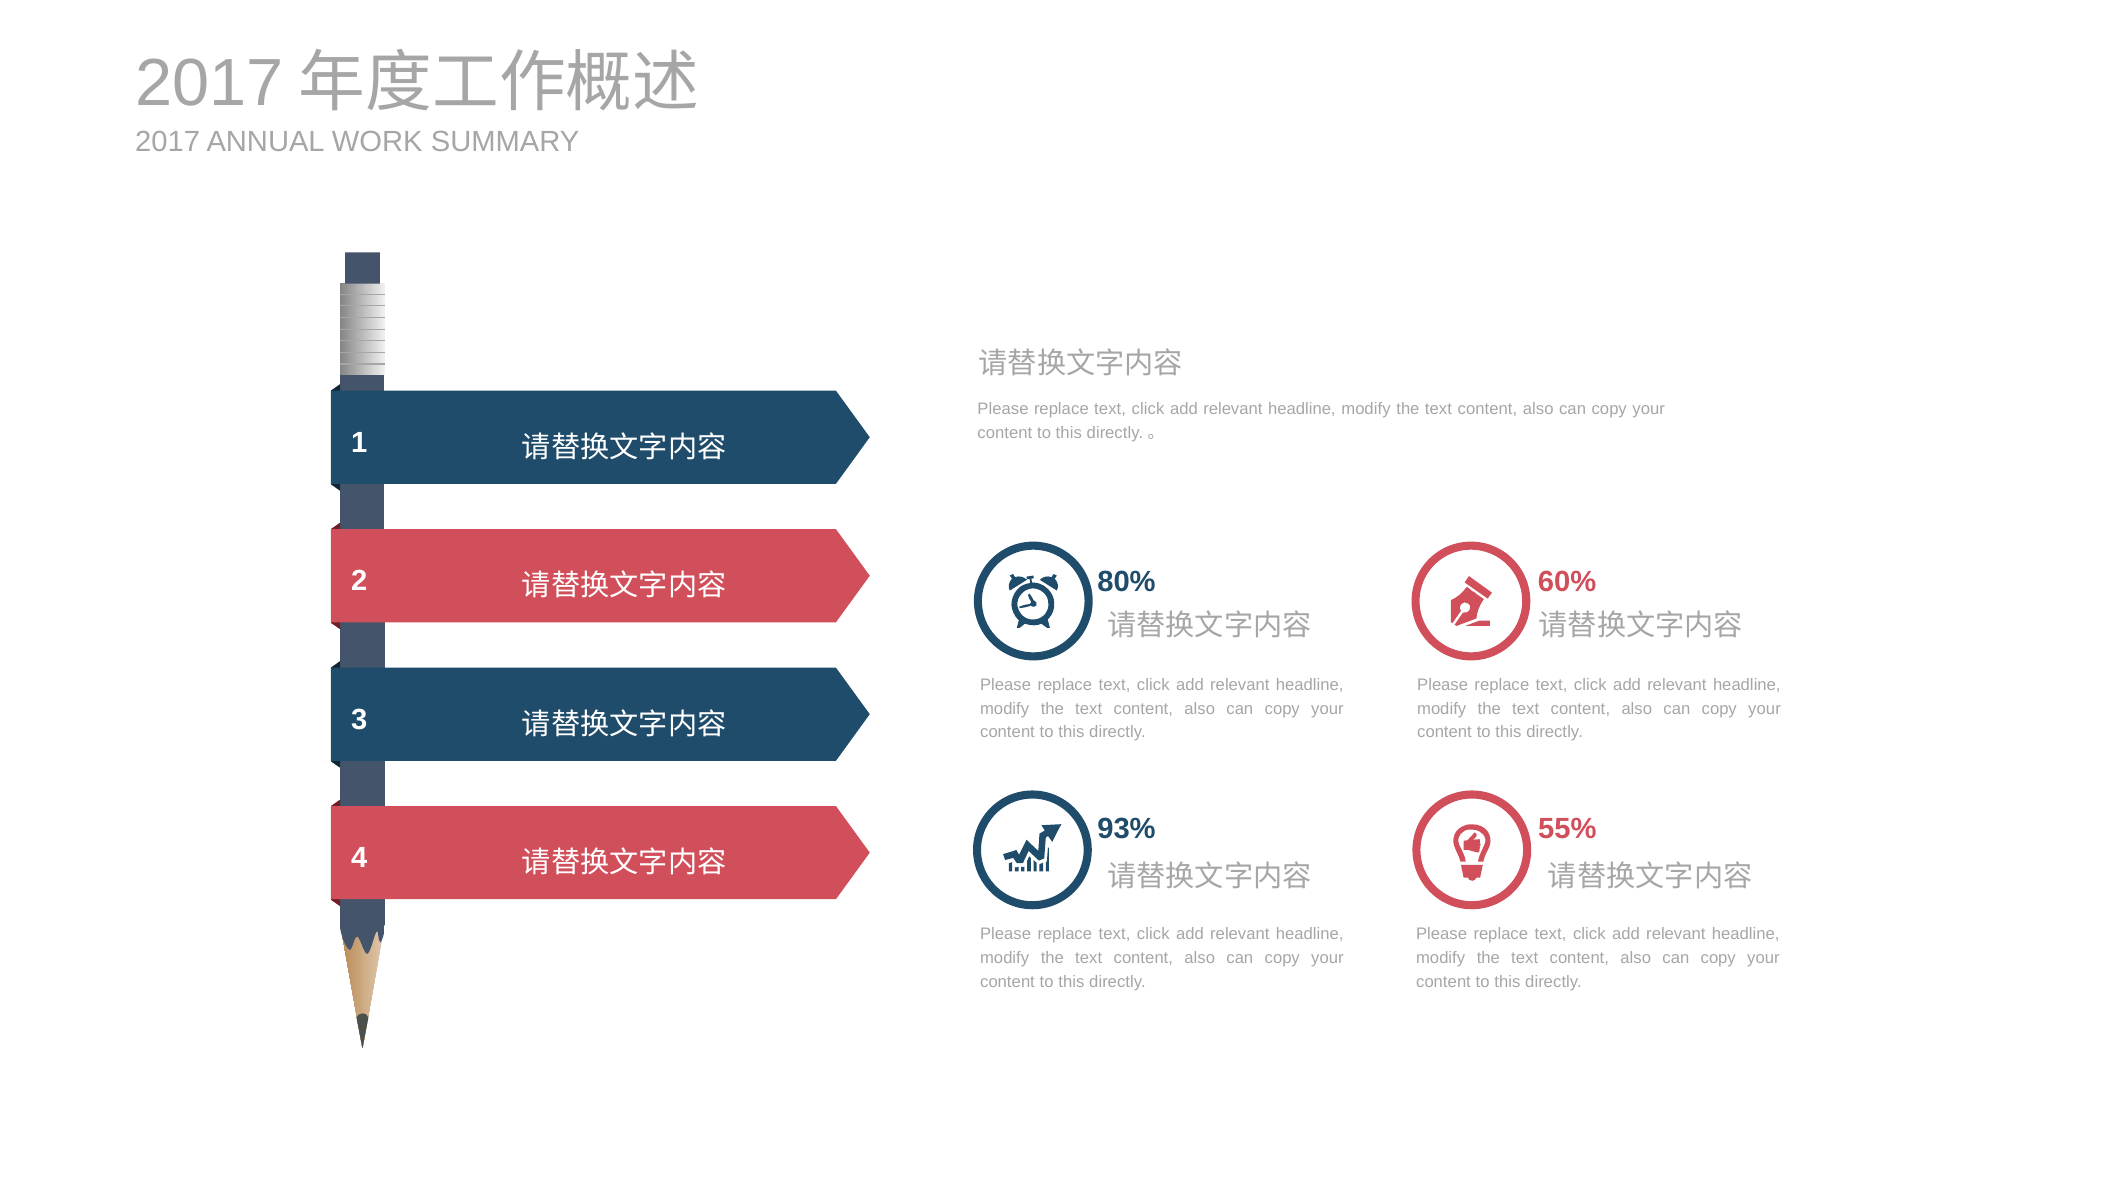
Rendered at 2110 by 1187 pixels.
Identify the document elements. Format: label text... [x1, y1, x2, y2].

text_box [971, 789, 1092, 911]
text_box 2017 ANNUAL WORK SUMMARY [135, 122, 596, 158]
text_box 请替换文字内容 [1092, 842, 1328, 900]
text_box [972, 540, 1092, 662]
text_box [1039, 573, 1058, 591]
text_box 请替换文字内容 [963, 330, 1199, 386]
text_box [1411, 789, 1533, 911]
text_box [1008, 862, 1013, 872]
text_box 请替换文字内容 [1092, 592, 1328, 649]
text_box [1453, 824, 1491, 862]
text_box [1003, 824, 1062, 864]
text_box 2017年度工作概述 [135, 38, 783, 119]
text_box 请替换文字内容 [1533, 842, 1768, 900]
text_box 80% [1082, 547, 1171, 605]
text_box Please replace text, click add relevant headline, modify the text content, also can copy your content to this directly. [965, 912, 1359, 999]
text_box [1460, 864, 1483, 881]
text_box [1410, 540, 1523, 662]
text_box [1045, 847, 1049, 872]
text_box 60% [1523, 547, 1612, 605]
text_box [1033, 860, 1037, 872]
text_box Please replace text, click add relevant headline, modify the text content, also can copy your content to this directly. [1401, 912, 1795, 999]
text_box Please replace text, click add relevant headline, modify the text content, also can copy your content to this directly. [965, 662, 1359, 749]
text_box [1027, 856, 1031, 872]
text_box 93% [1082, 795, 1171, 853]
text_box Please replace text, click add relevant headline, modify the text content, also can copy your content to this directly.。 [962, 386, 1681, 449]
text_box [1008, 573, 1055, 628]
text_box 请替换文字内容 [1523, 592, 1759, 649]
text_box [1039, 862, 1044, 872]
text_box Please replace text, click add relevant headline, modify the text content, also can copy your content to this directly. [1402, 662, 1796, 749]
text_box 55% [1523, 795, 1612, 853]
text_box [1450, 576, 1492, 626]
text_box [330, 252, 870, 1049]
